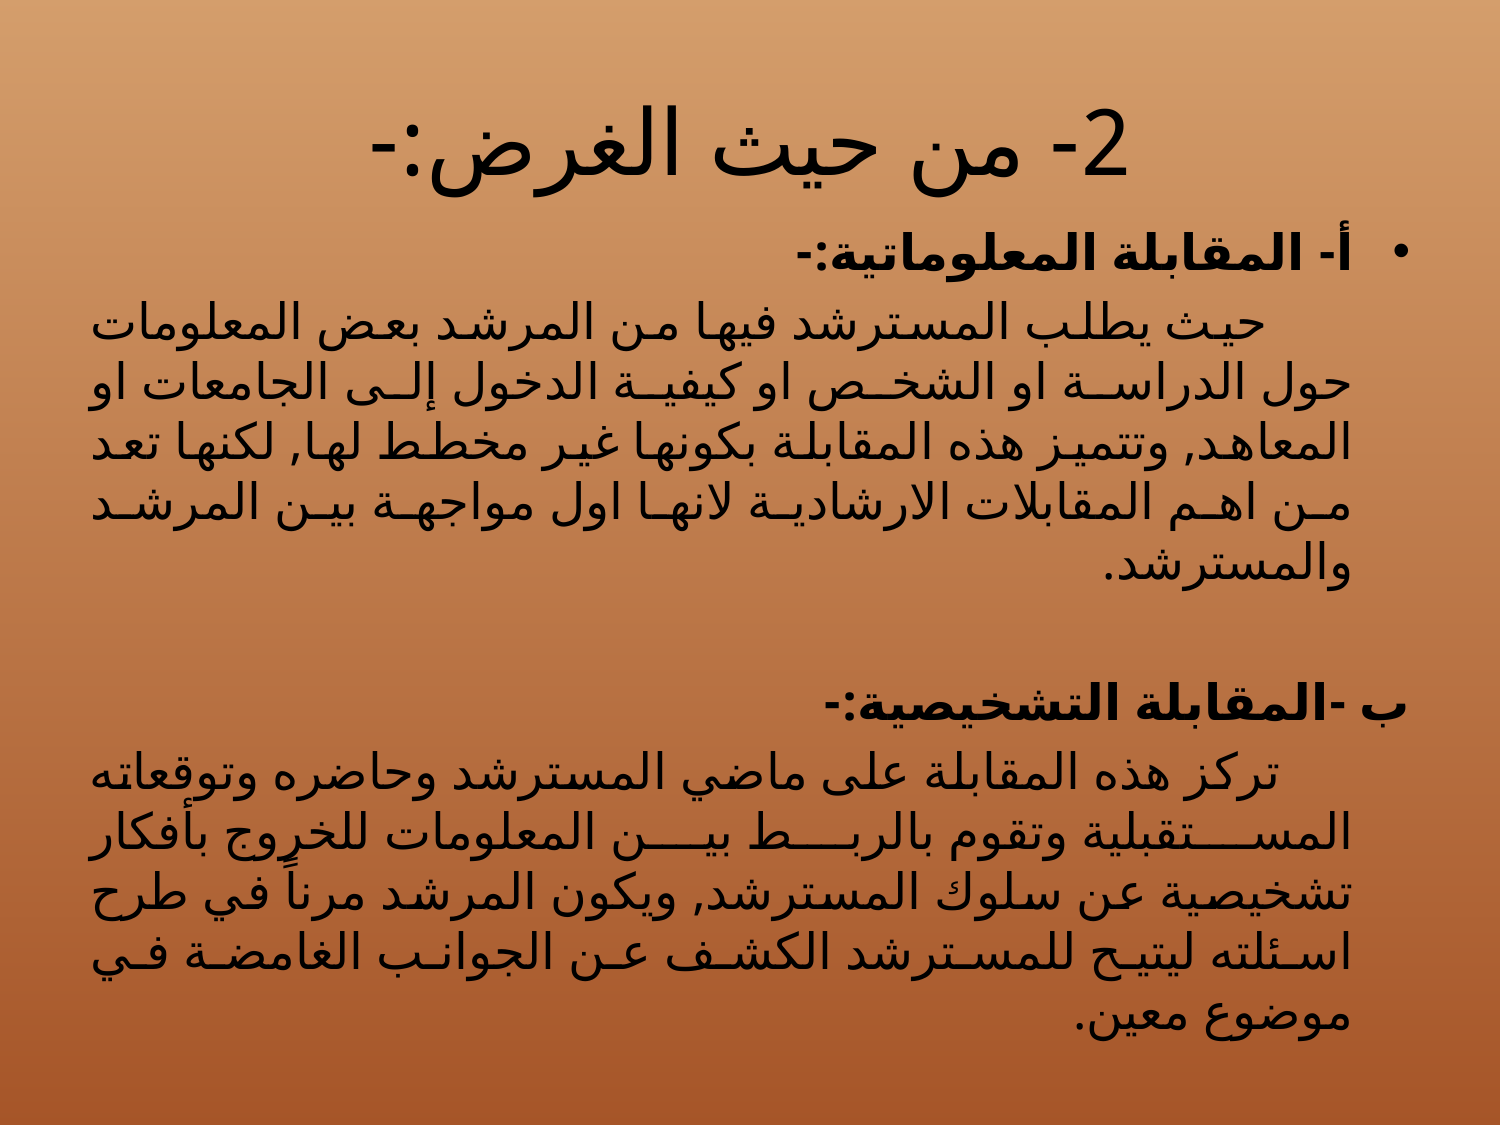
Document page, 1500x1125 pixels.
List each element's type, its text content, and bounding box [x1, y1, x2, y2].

list أ- المقابلة المعلوماتية:- حيث يطلب المسترشد فيها من المرشد بعض المعلومات حول الدراسة او الشخص او كيفية الدخول إلى الجامعات او المعاهد, وتتميز هذه المقابلة بكونها غير مخطط لها, لكنها تعد من اهم المقابلات الارشادية لانها اول مواجهة بين المرشد والمسترشد. ب -المقابلة التشخيصية:- تركز هذه المقابلة على ماضي المسترشد وحاضره وتوقعاته المستقبلية وتقوم بالربط بين المعلومات للخروج بأفكار تشخيصية عن سلوك المسترشد, ويكون المرشد مرناً في طرح اسئلته ليتيح للمسترشد الكشف عن الجوانب الغامضة في موضوع معين. [75, 212, 1425, 1050]
title 2- من حيث الغرض:- [75, 45, 1425, 212]
